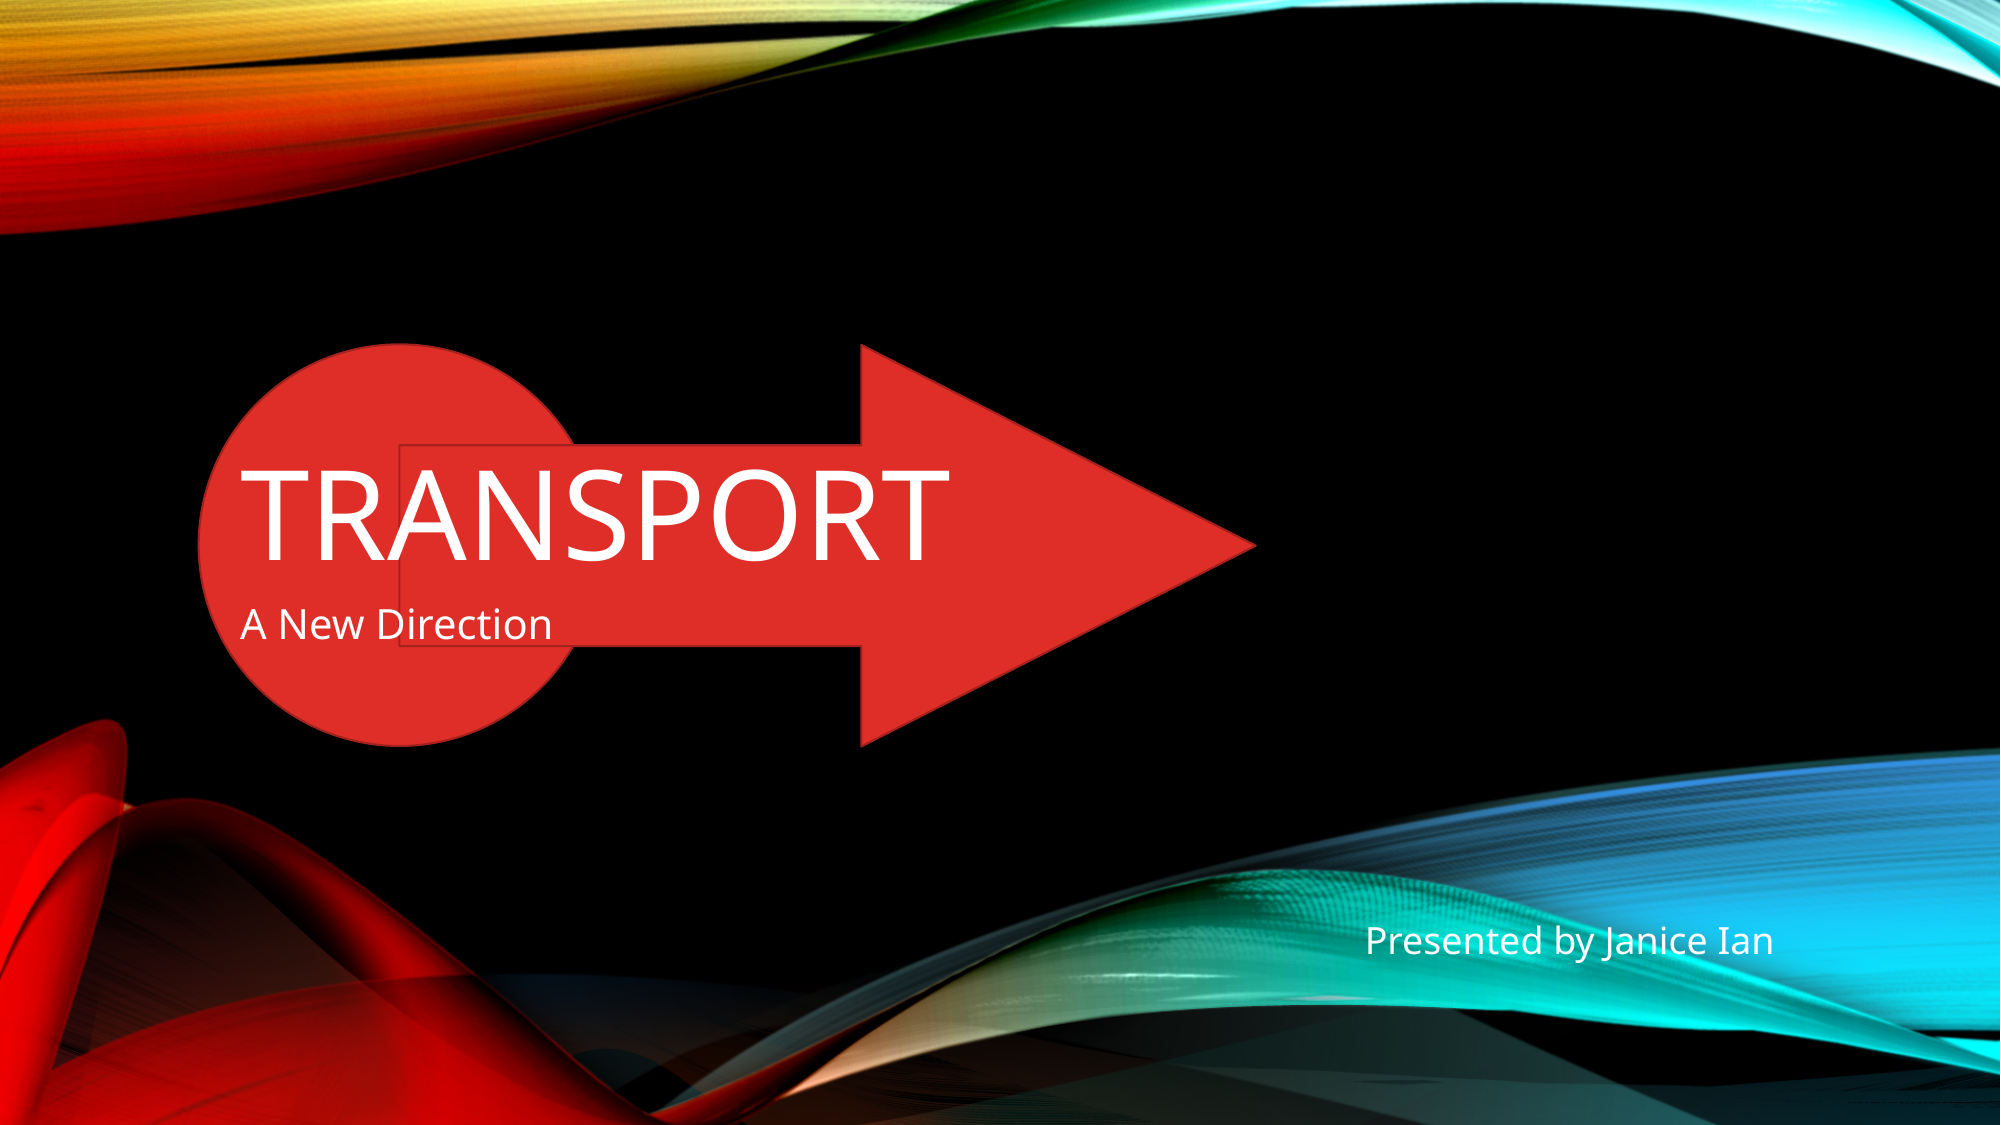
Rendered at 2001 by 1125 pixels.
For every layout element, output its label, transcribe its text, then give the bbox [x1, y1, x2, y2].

text_box [197, 443, 225, 647]
text_box [281, 709, 518, 747]
text_box [860, 709, 938, 748]
picture [0, 717, 2000, 1125]
subtitle A New Direction [225, 595, 1775, 709]
title Transport [225, 295, 1775, 595]
picture [0, 0, 2000, 237]
text_box Presented by Janice Ian [1350, 909, 1856, 970]
